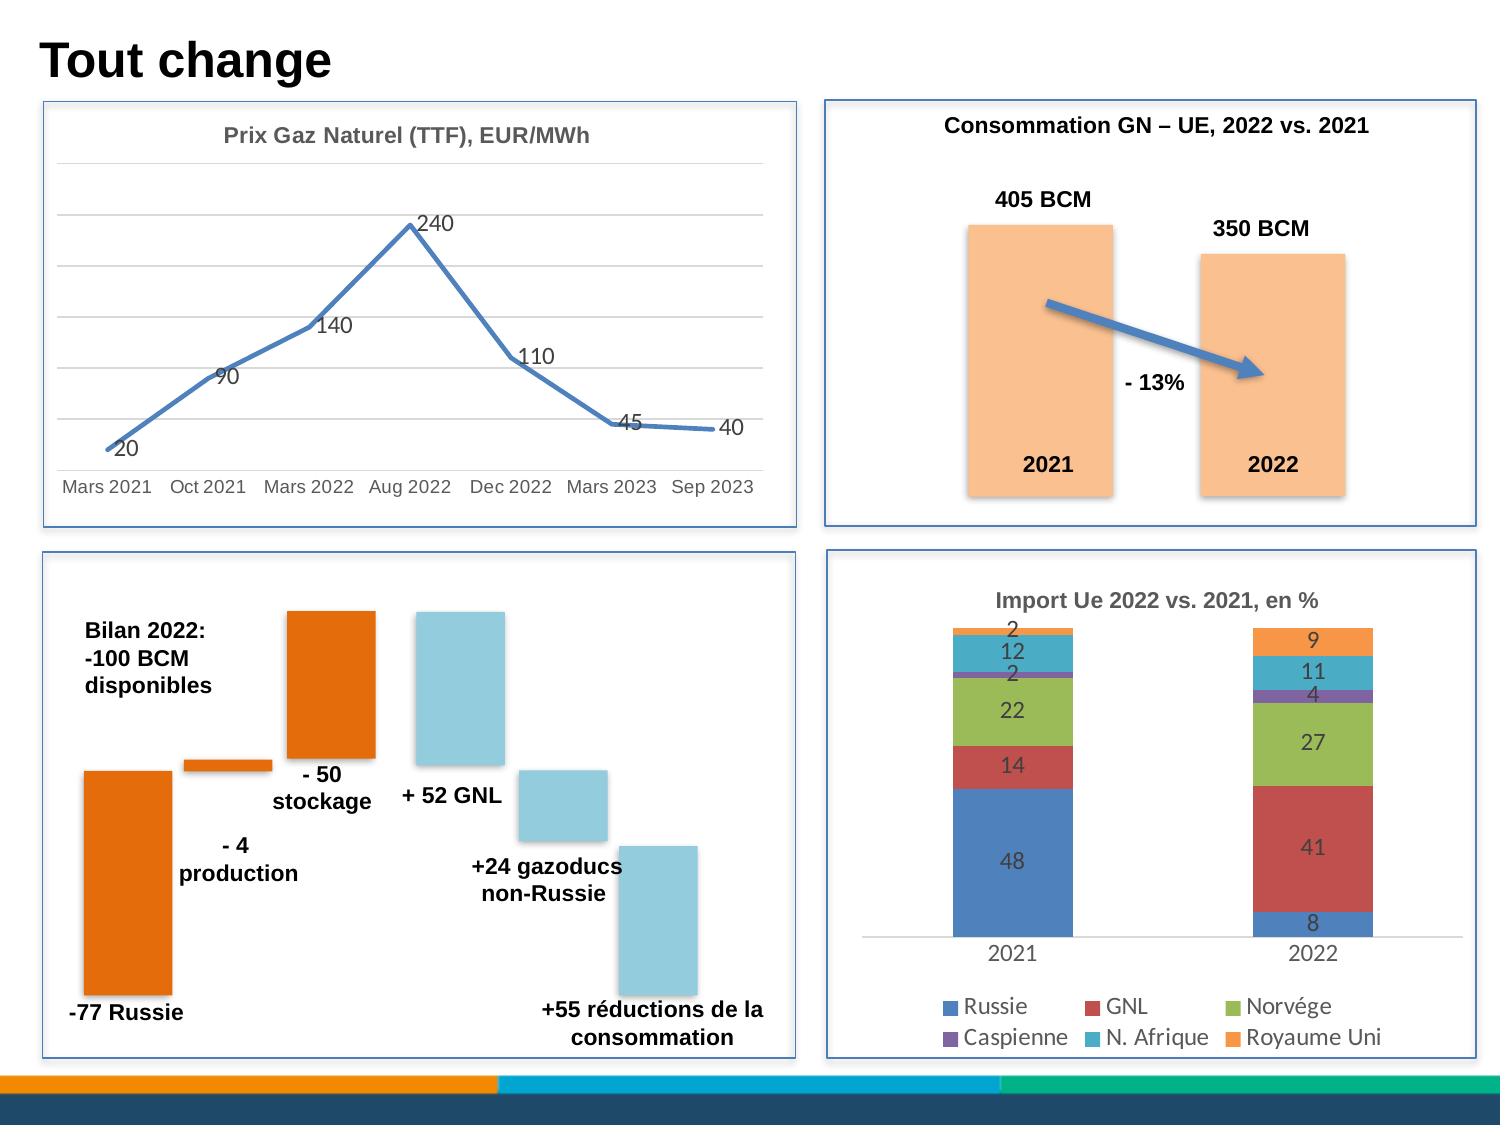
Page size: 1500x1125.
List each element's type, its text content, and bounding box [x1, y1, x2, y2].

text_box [42, 551, 796, 1059]
title Tout change [24, 0, 1500, 125]
picture [0, 1074, 1500, 1125]
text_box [42, 99, 797, 528]
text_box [826, 532, 1477, 1059]
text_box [824, 99, 1477, 527]
